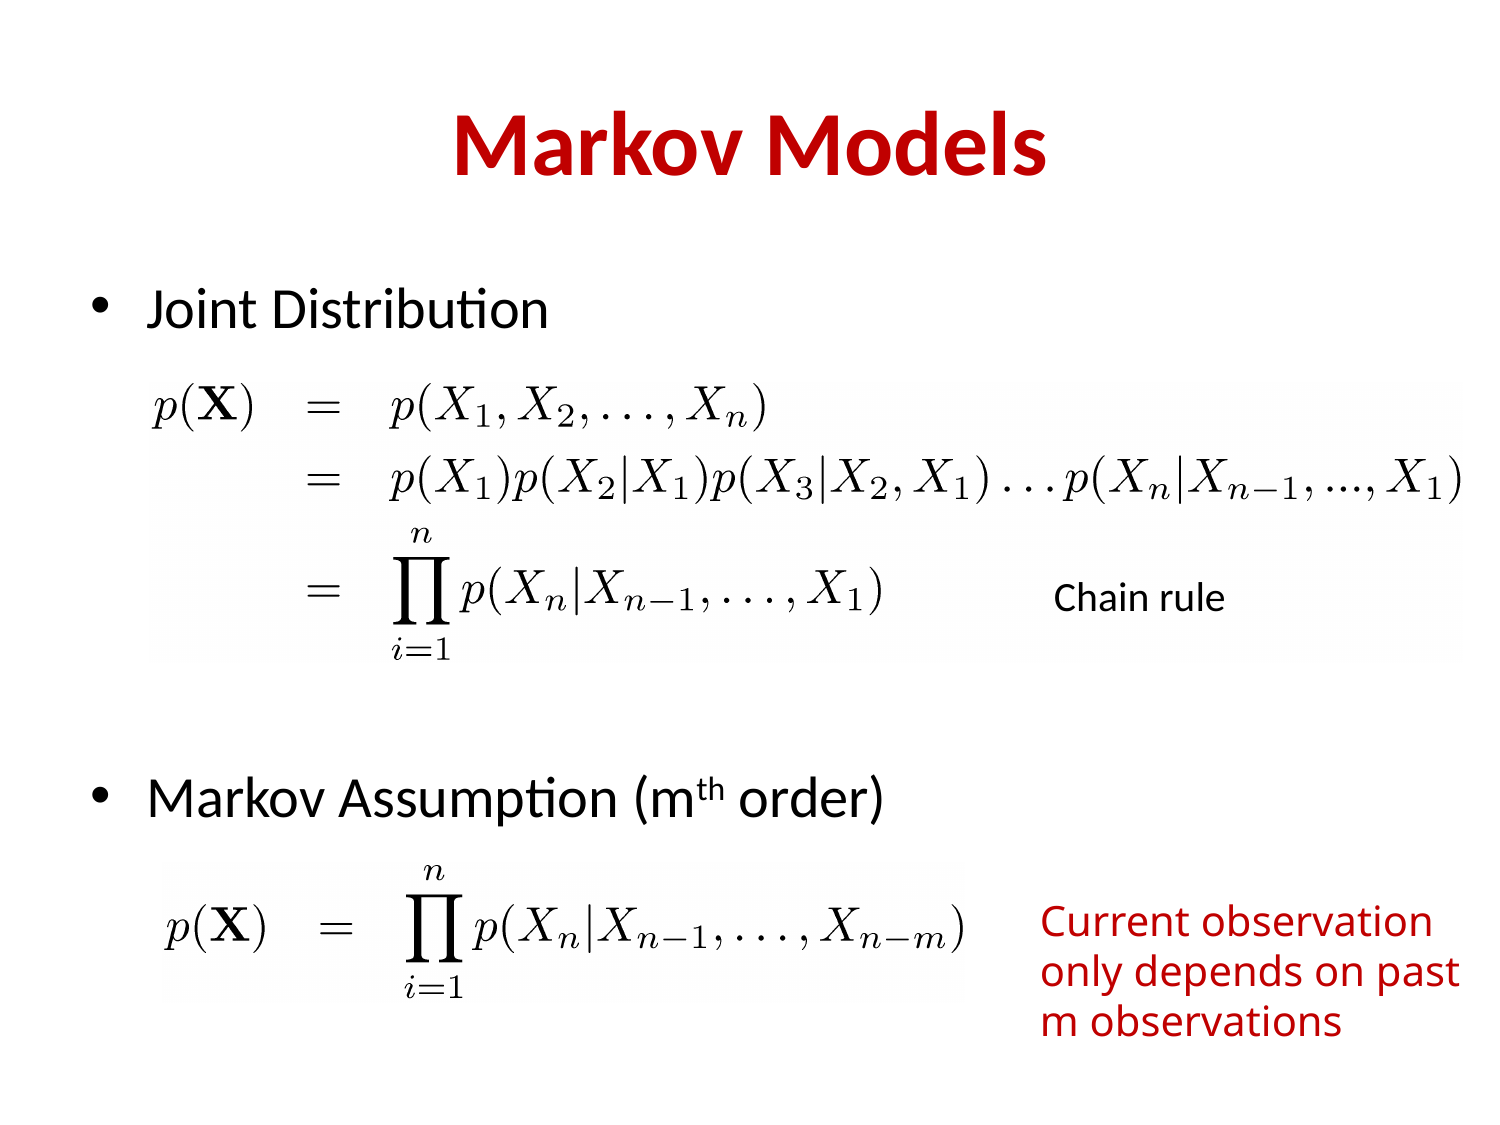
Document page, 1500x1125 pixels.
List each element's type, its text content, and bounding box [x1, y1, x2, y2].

picture [162, 862, 965, 1003]
title Markov Models [75, 45, 1425, 233]
text_box Current observation only depends on past m observations [1024, 887, 1475, 1103]
picture [148, 381, 1463, 663]
list Joint Distribution Markov Assumption (mth order) [75, 262, 1425, 1005]
